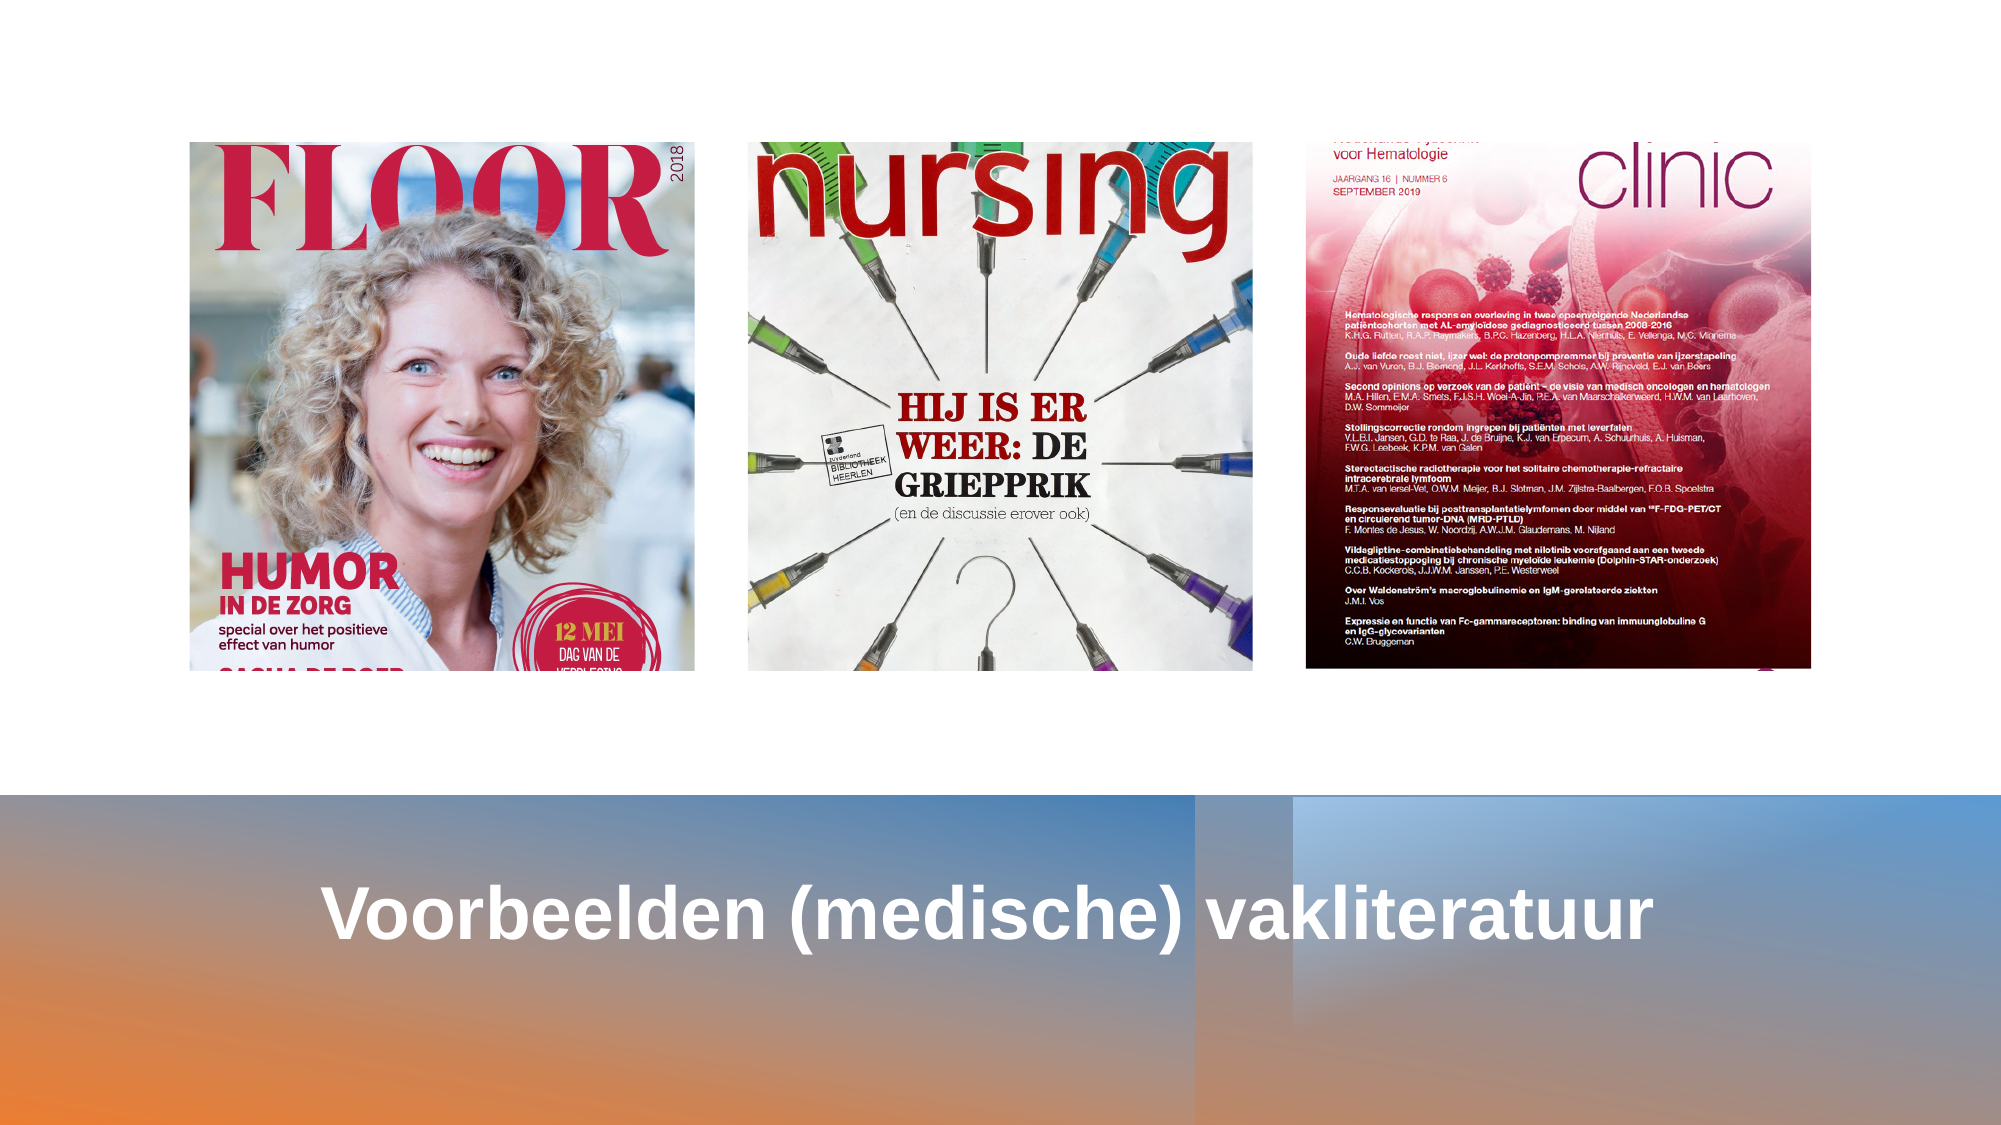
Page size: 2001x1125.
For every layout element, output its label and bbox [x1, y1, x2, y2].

list [747, 142, 1253, 671]
text_box [0, 795, 2000, 1125]
picture [189, 142, 695, 671]
picture [1305, 142, 1812, 671]
